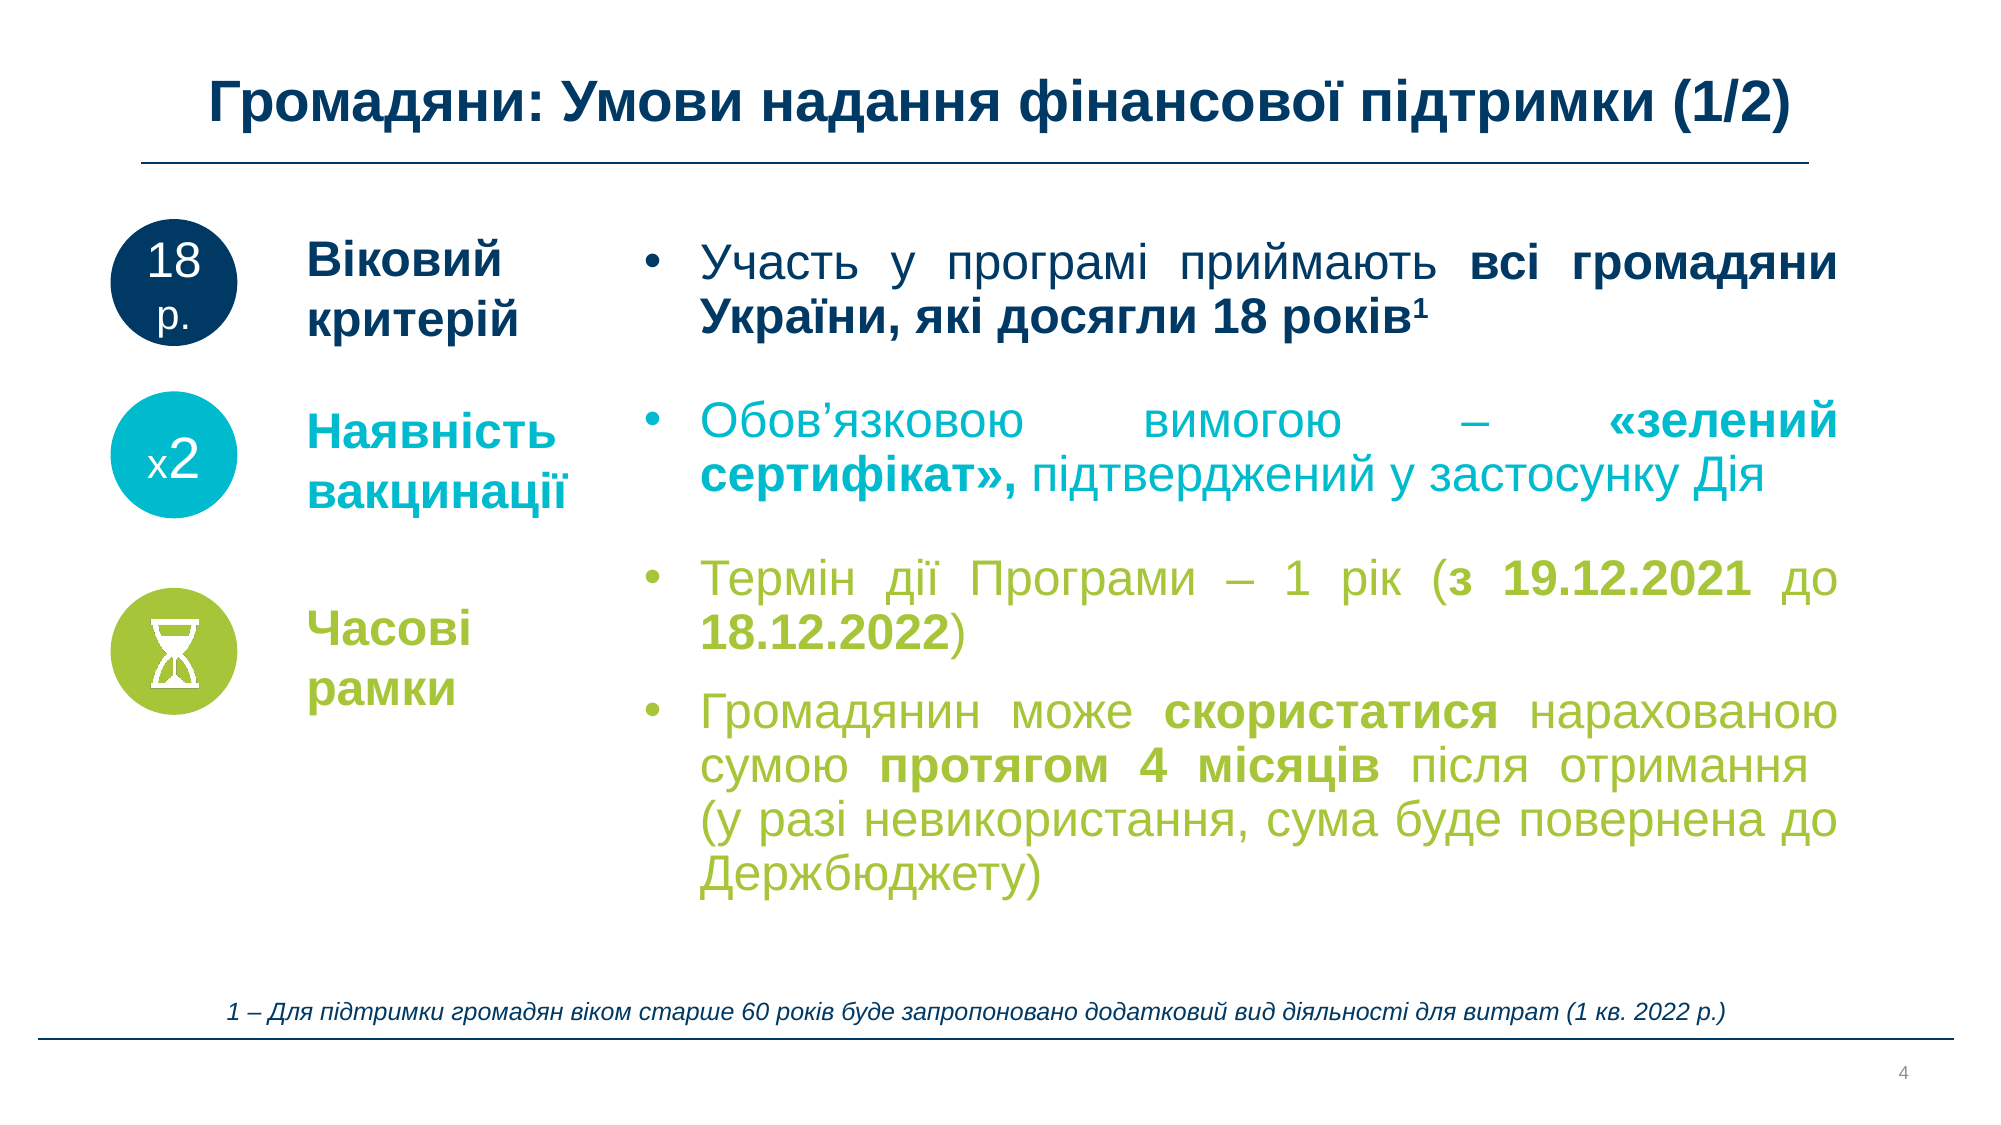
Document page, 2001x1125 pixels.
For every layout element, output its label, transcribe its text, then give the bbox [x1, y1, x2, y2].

text_box Часові рамки [291, 587, 596, 723]
text_box 18 р. [109, 218, 239, 348]
text_box Наявність вакцинації [291, 391, 658, 527]
title Громадяни: Умови надання фінансової підтримки (1/2) [78, 28, 1924, 177]
text_box 1 – Для підтримки громадян віком старше 60 років буде запропоновано додатковий вид діяльності для витрат (1 кв. 2022 р.) [211, 987, 1745, 1033]
slide_number 4 [1853, 1047, 1955, 1097]
text_box х2 [109, 390, 239, 520]
text_box Участь у програмі приймають всі громадяни України, які досягли 18 років1 Обов’язковою вимогою – «зелений сертифікат», підтверджений у застосунку Дія Термін дії Програми – 1 рік (з 19.12.2021 до 18.12.2022) Громадянин може скористатися нарахованою сумою протягом 4 місяців після отримання (у разі невикористання, сума буде повернена до Держбюджету) [628, 228, 1854, 909]
picture [133, 612, 216, 695]
text_box [109, 586, 239, 716]
text_box Віковий критерій [291, 219, 658, 354]
